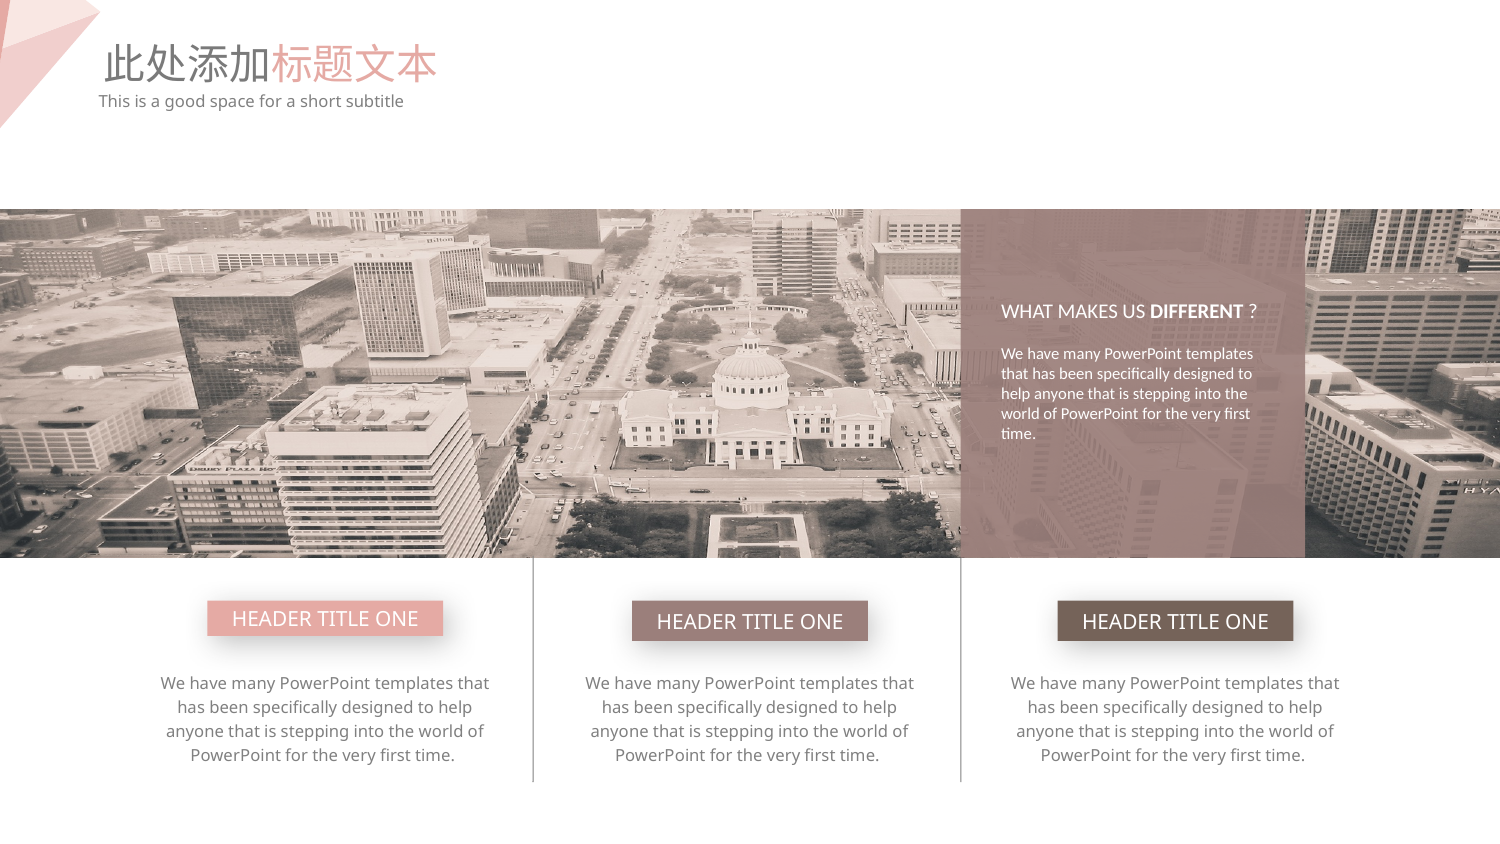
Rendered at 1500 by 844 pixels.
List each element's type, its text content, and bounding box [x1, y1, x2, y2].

text_box WHAT MAKES US DIFFERENT ? We have many PowerPoint templates that has been specifically designed to help anyone that is stepping into the world of PowerPoint for the very first time. [1001, 297, 1277, 443]
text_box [0, 0, 101, 131]
text_box [1306, 209, 1500, 558]
text_box We have many PowerPoint templates that has been specifically designed to help anyone that is stepping into the world of PowerPoint for the very first time. [160, 668, 491, 765]
text_box We have many PowerPoint templates that has been specifically designed to help anyone that is stepping into the world of PowerPoint for the very first time. [1010, 668, 1341, 765]
text_box This is a good space for a short subtitle [104, 83, 420, 119]
text_box HEADER TITLE ONE [1056, 599, 1295, 643]
text_box HEADER TITLE ONE [630, 599, 870, 643]
text_box [0, 209, 960, 558]
text_box [960, 209, 1306, 558]
text_box We have many PowerPoint templates that has been specifically designed to help anyone that is stepping into the world of PowerPoint for the very first time. [584, 668, 915, 765]
text_box 此处添加标题文本 [104, 30, 454, 95]
text_box HEADER TITLE ONE [205, 599, 445, 638]
